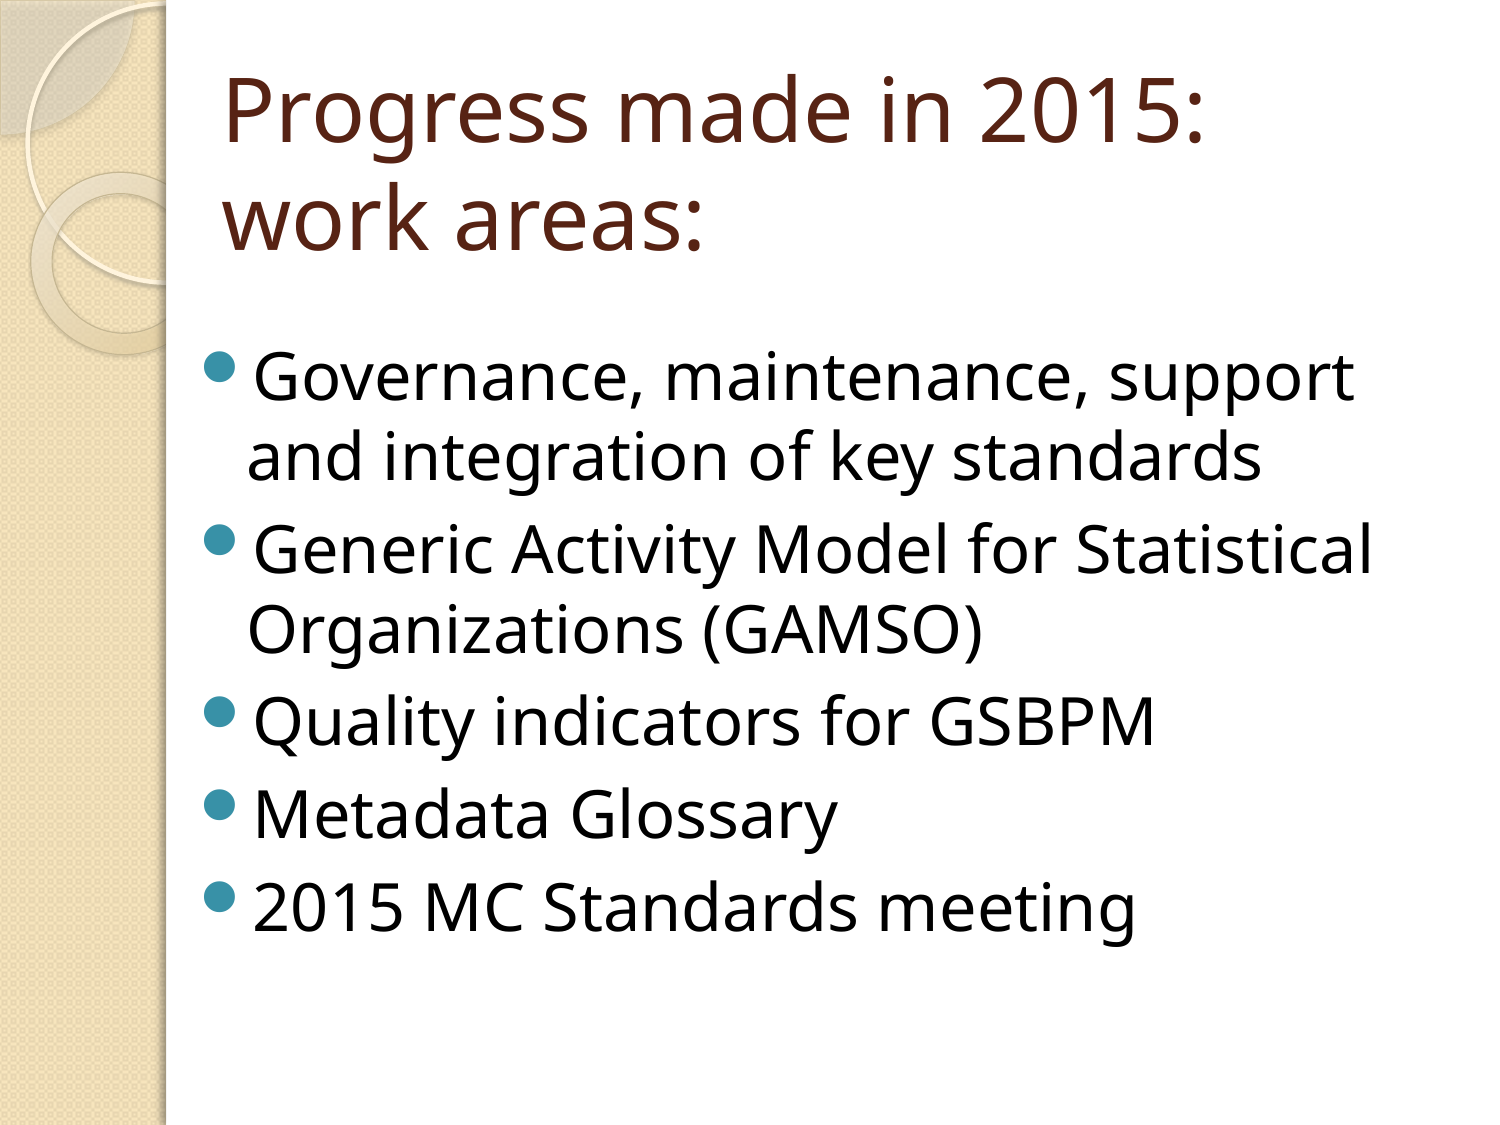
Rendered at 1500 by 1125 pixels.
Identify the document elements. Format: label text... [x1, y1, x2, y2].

title Progress made in 2015: work areas: [206, 30, 1400, 291]
list Governance, maintenance, support and integration of key standards Generic Activity Model for Statistical Organizations (GAMSO) Quality indicators for GSBPM Metadata Glossary 2015 MC Standards meeting [171, 326, 1439, 1005]
